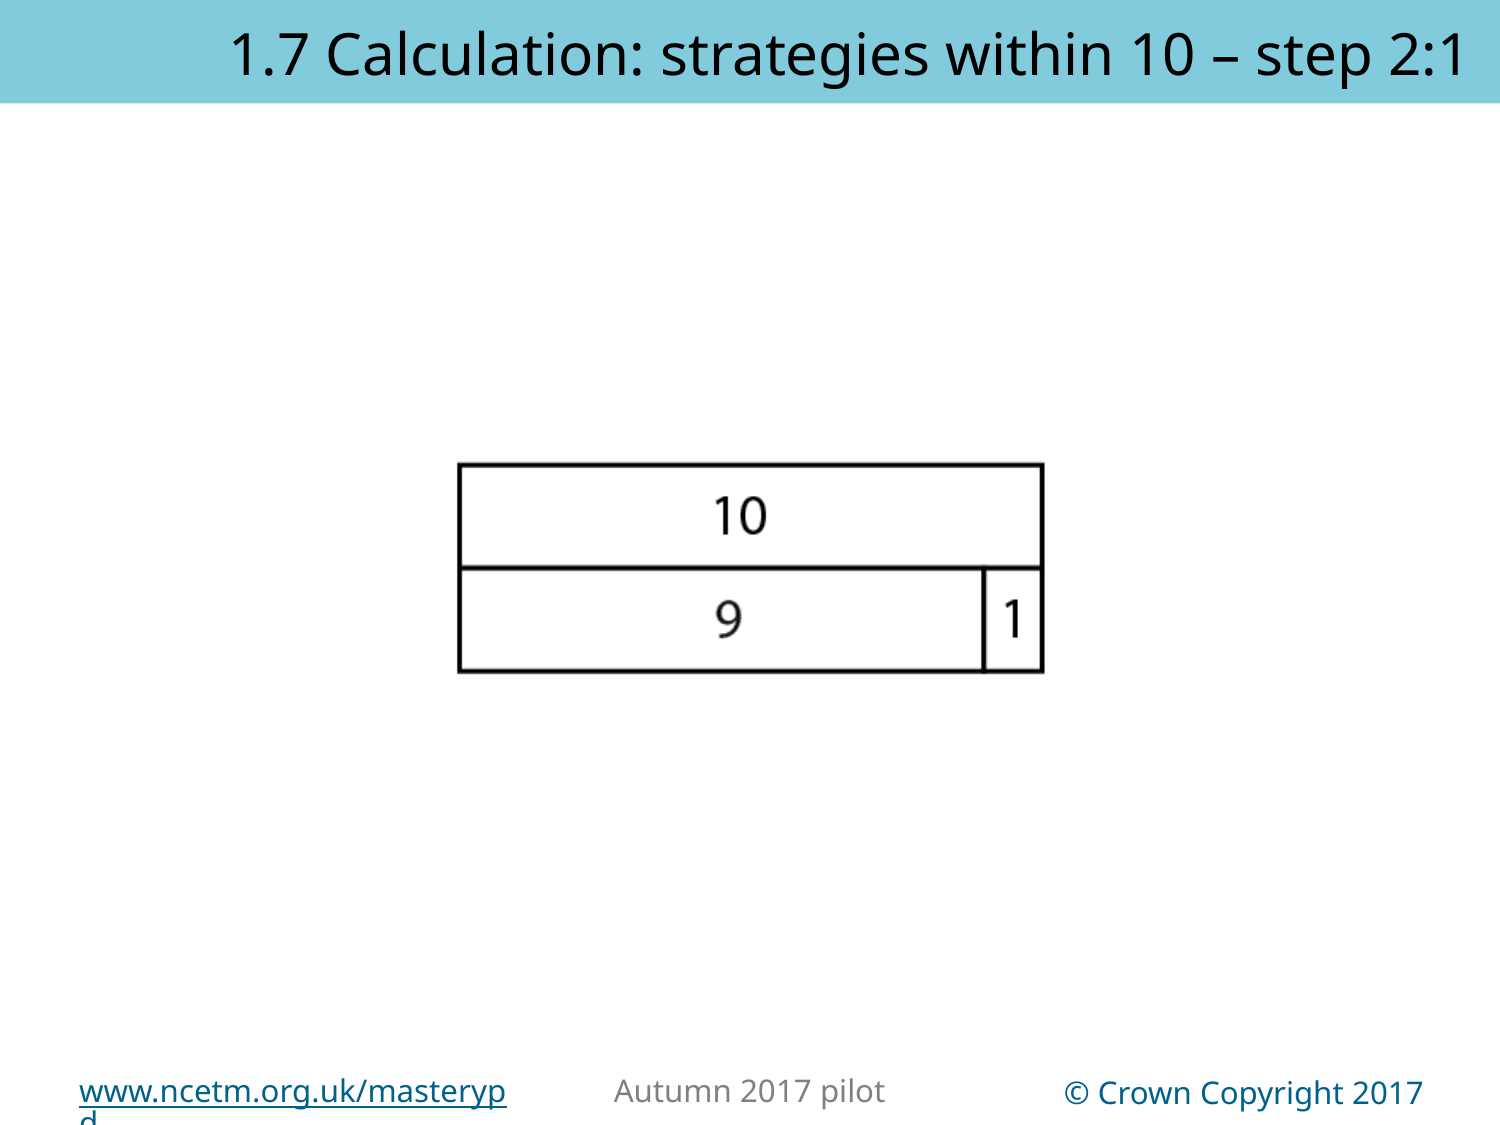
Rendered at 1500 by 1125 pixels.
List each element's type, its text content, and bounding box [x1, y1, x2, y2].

picture [448, 438, 1052, 687]
list 1.7 Calculation: strategies within 10 – step 2:1 [0, 0, 1500, 104]
